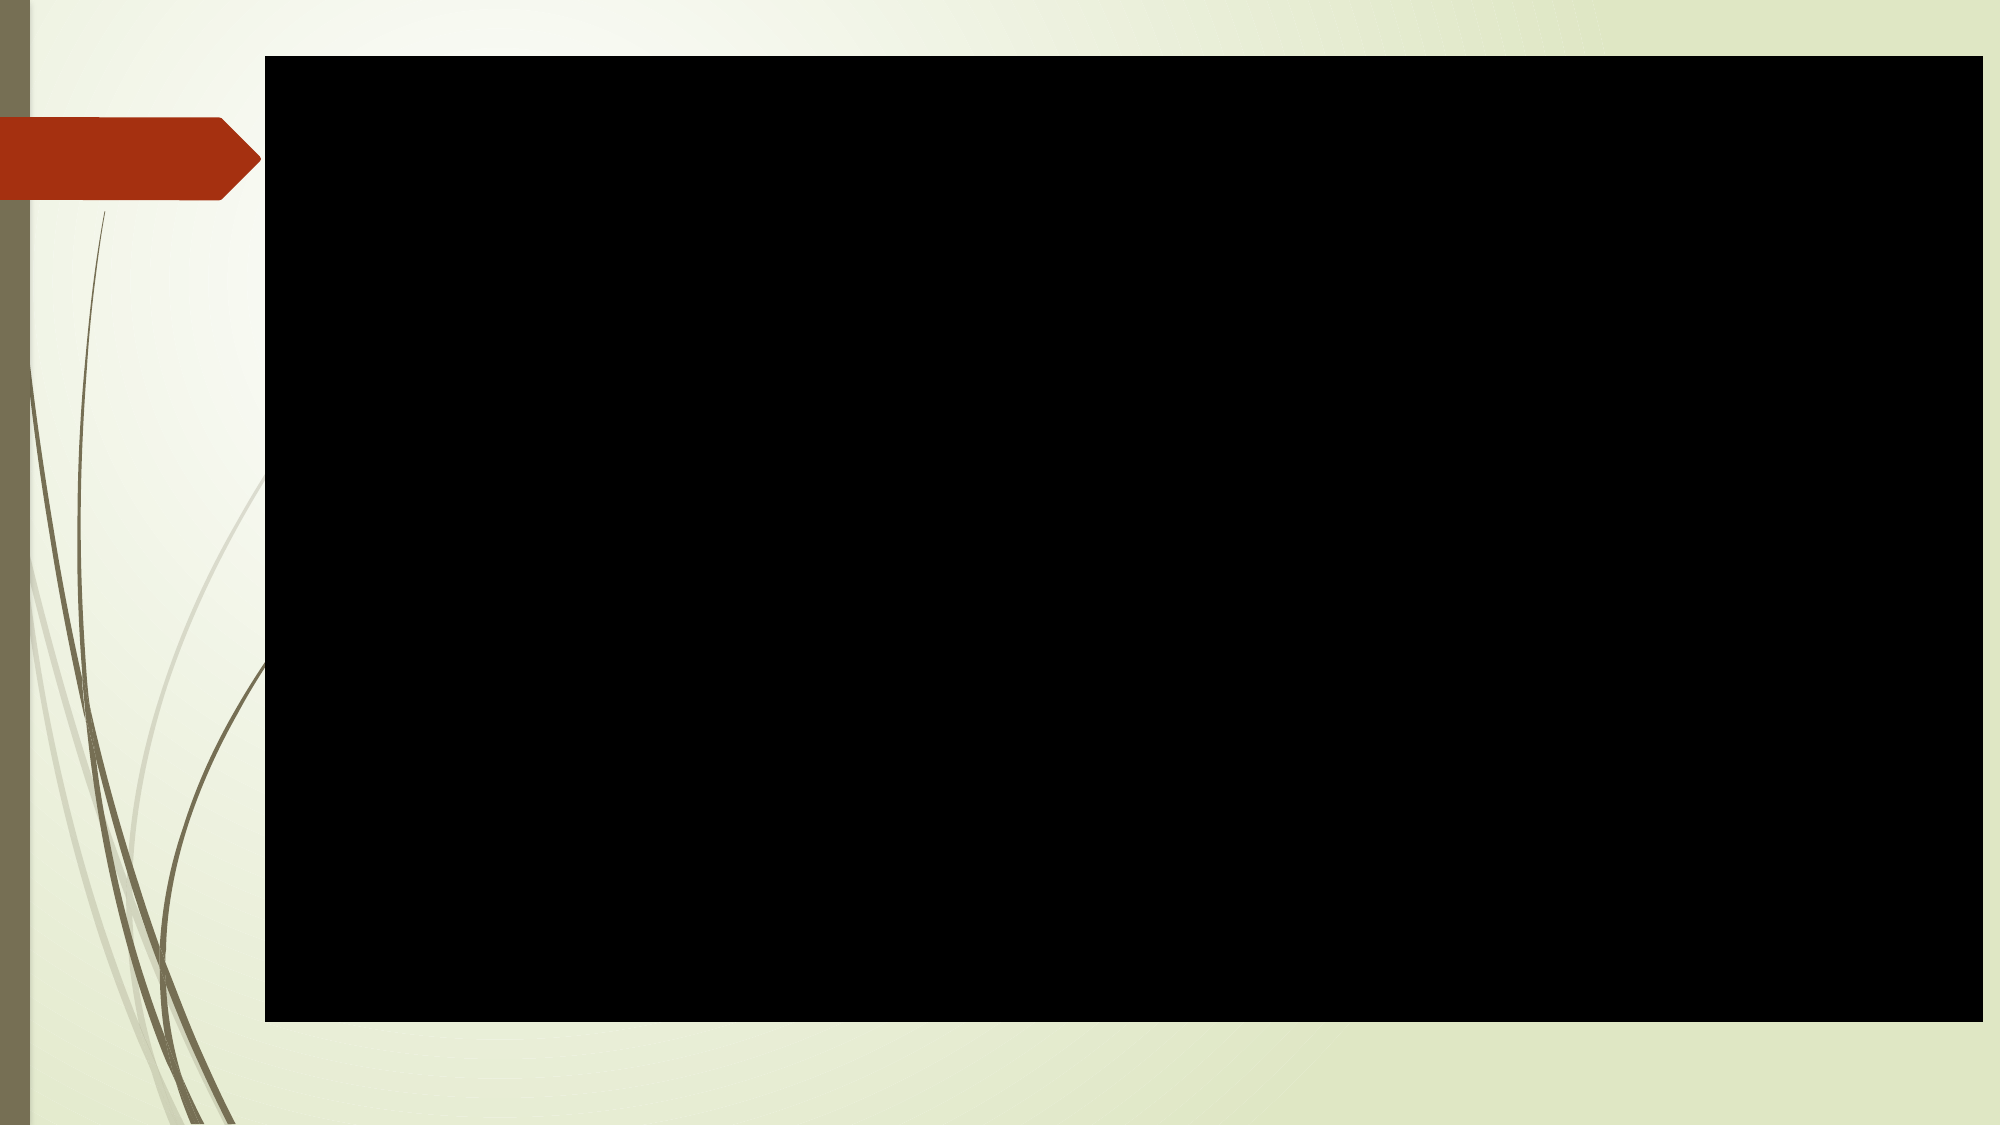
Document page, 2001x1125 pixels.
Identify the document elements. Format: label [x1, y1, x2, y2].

list [263, 55, 1984, 1023]
